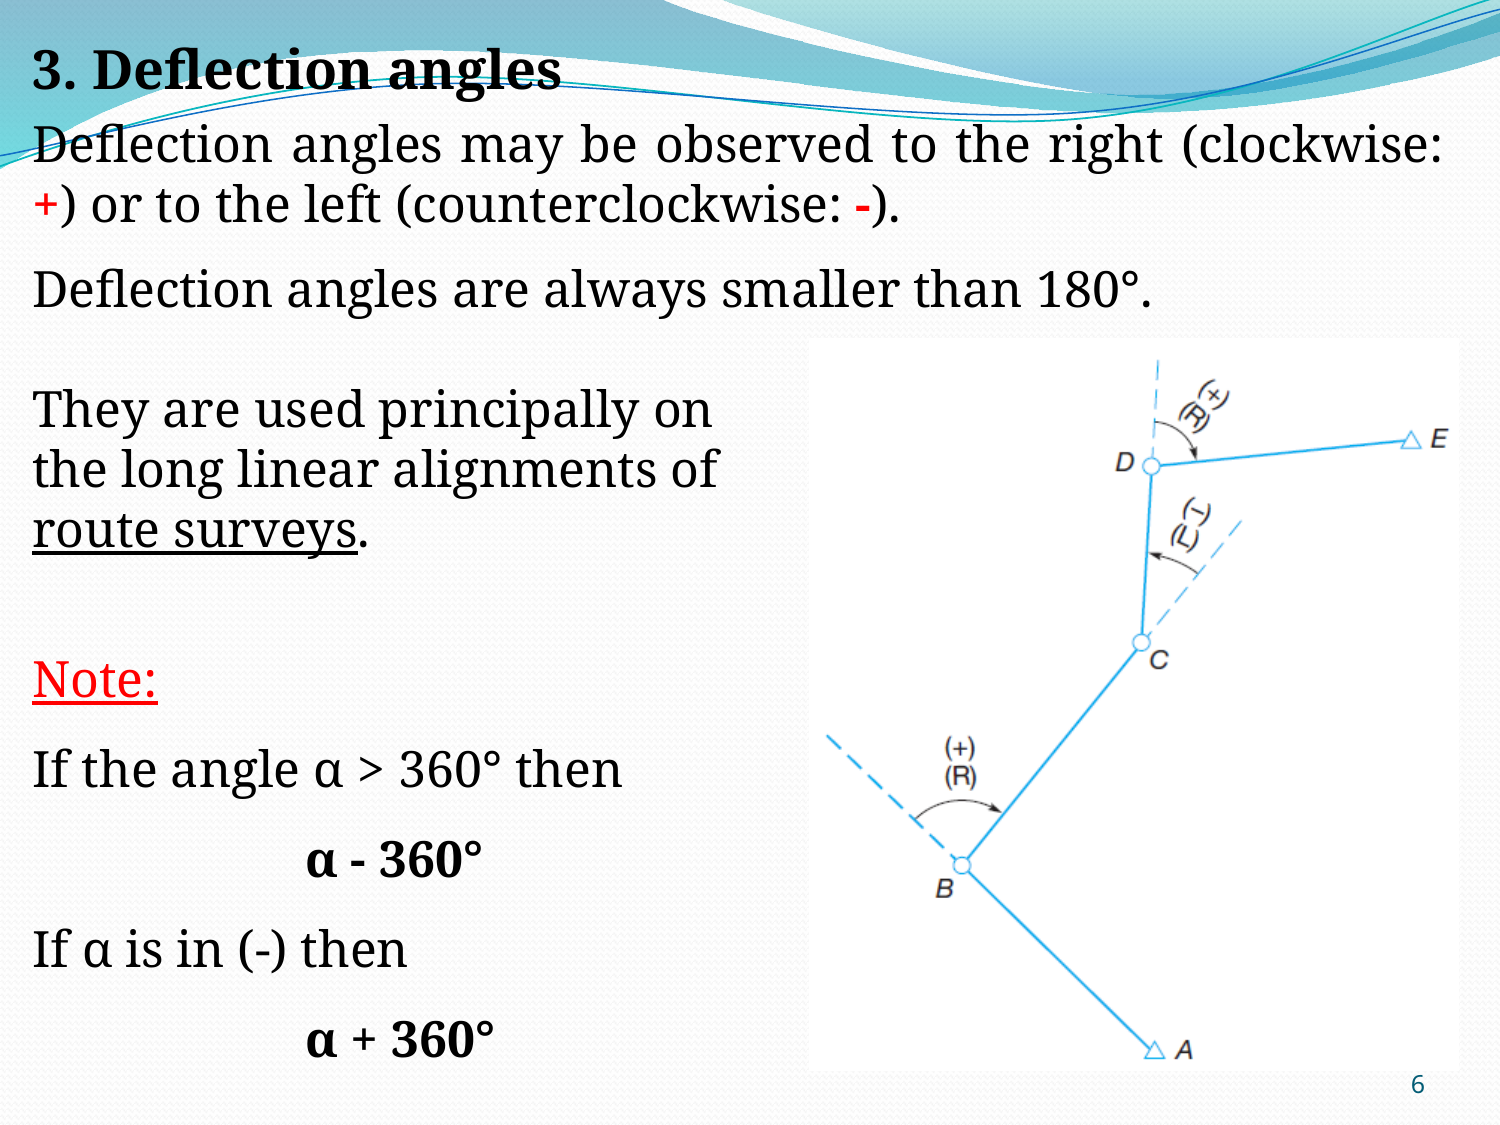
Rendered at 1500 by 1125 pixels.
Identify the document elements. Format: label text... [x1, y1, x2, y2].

picture [808, 337, 1459, 1071]
slide_number 6 [1299, 1083, 1425, 1103]
text_box 3. Deflection angles Deflection angles may be observed to the right (clockwise: +) or to the left (counterclockwise: -). Deflection angles are always smaller than 180°. They are used principally on the long linear alignments of route surveys. Note: If the angle α > 360° then α - 360° If α is in (-) then α + 360° [17, 27, 1459, 1076]
